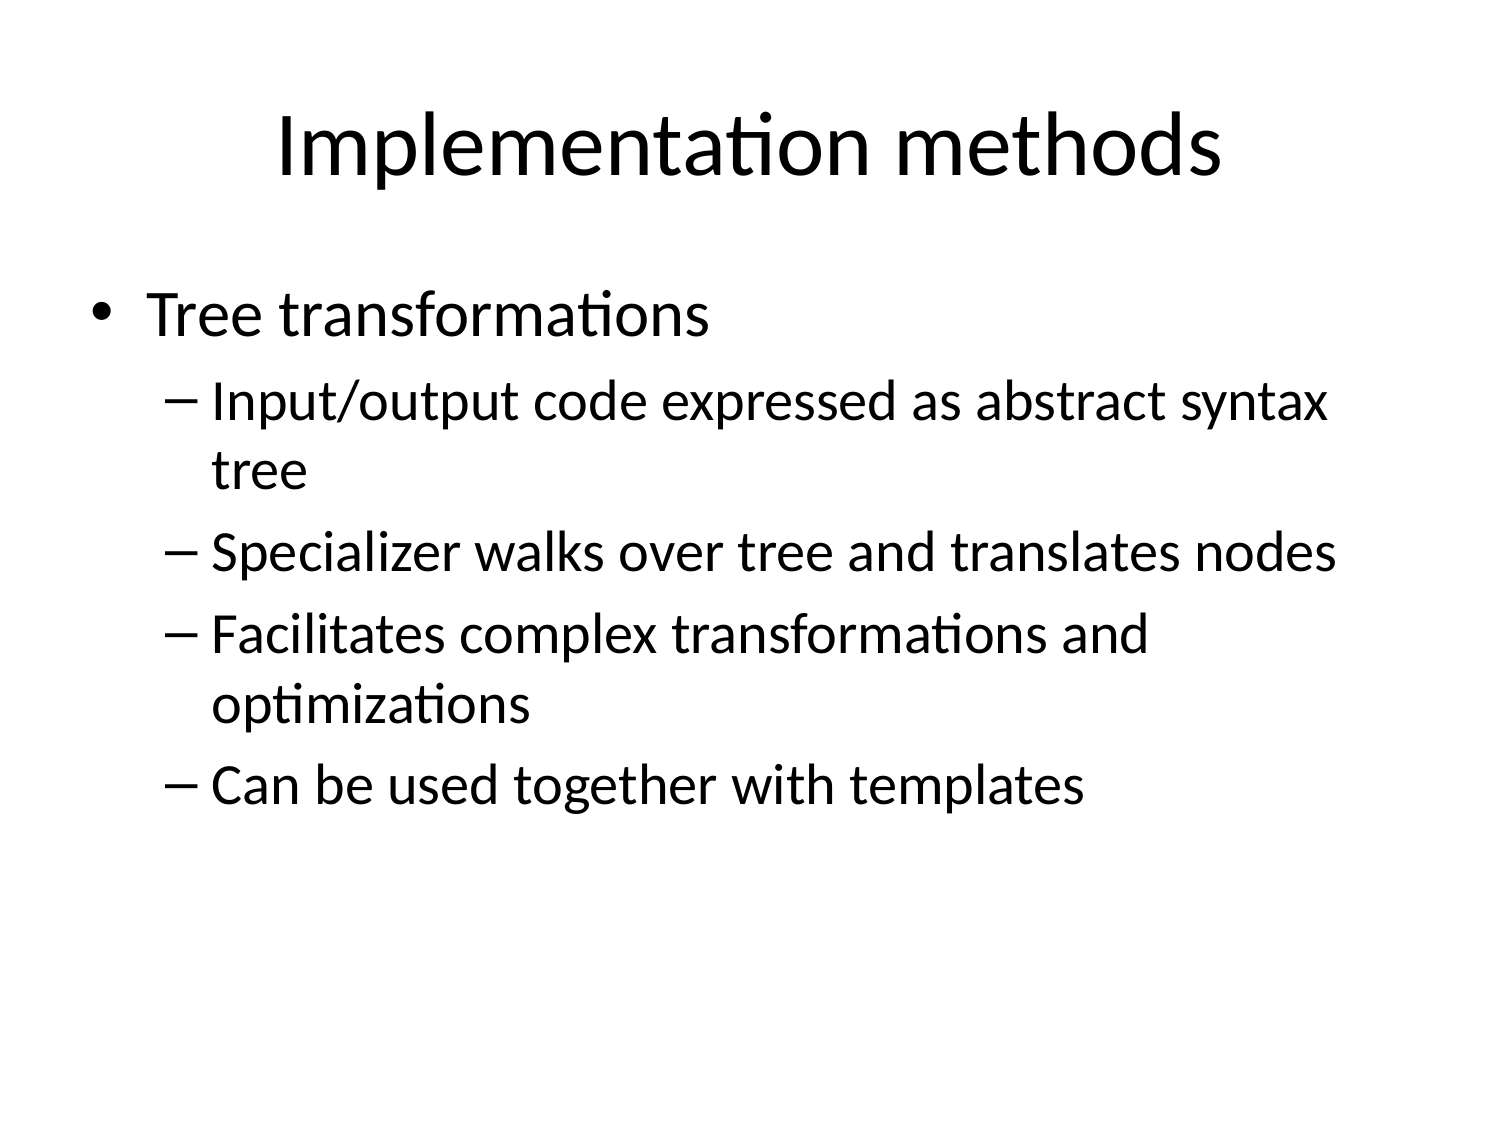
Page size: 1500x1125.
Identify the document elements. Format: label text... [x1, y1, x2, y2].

list Tree transformations Input/output code expressed as abstract syntax tree Specializer walks over tree and translates nodes Facilitates complex transformations and optimizations Can be used together with templates [75, 262, 1425, 1005]
title Implementation methods [75, 45, 1425, 233]
